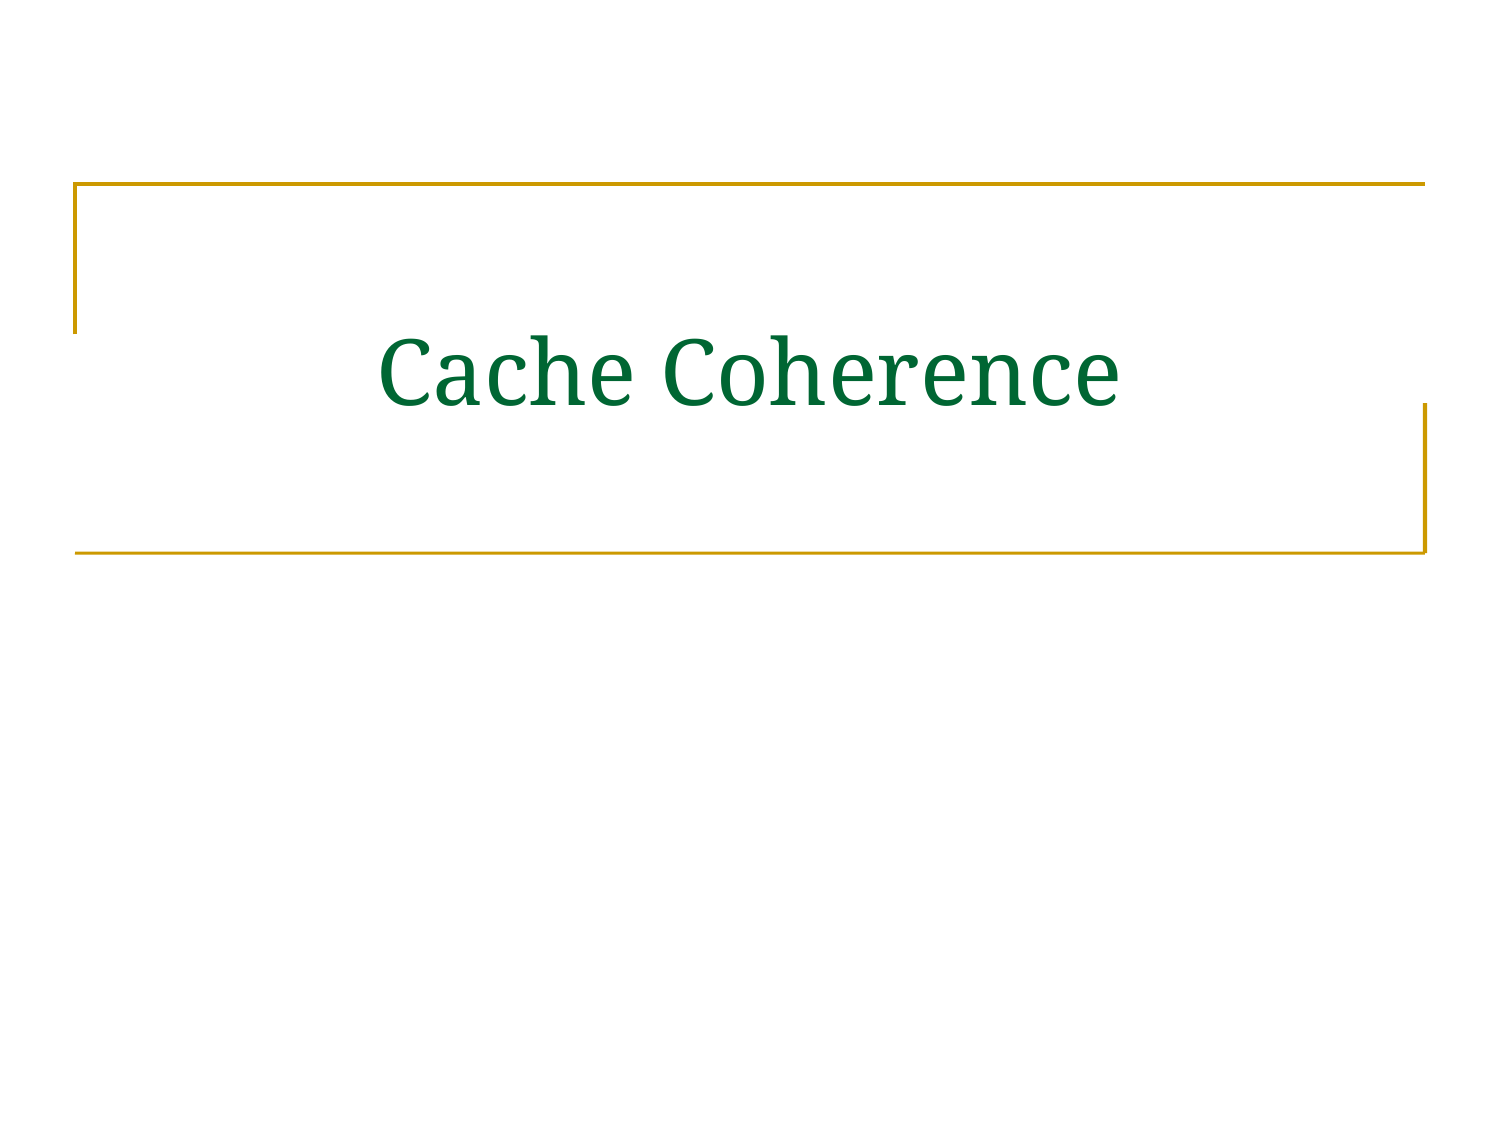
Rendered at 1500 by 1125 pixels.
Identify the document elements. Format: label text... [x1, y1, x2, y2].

title Cache Coherence [75, 187, 1425, 550]
